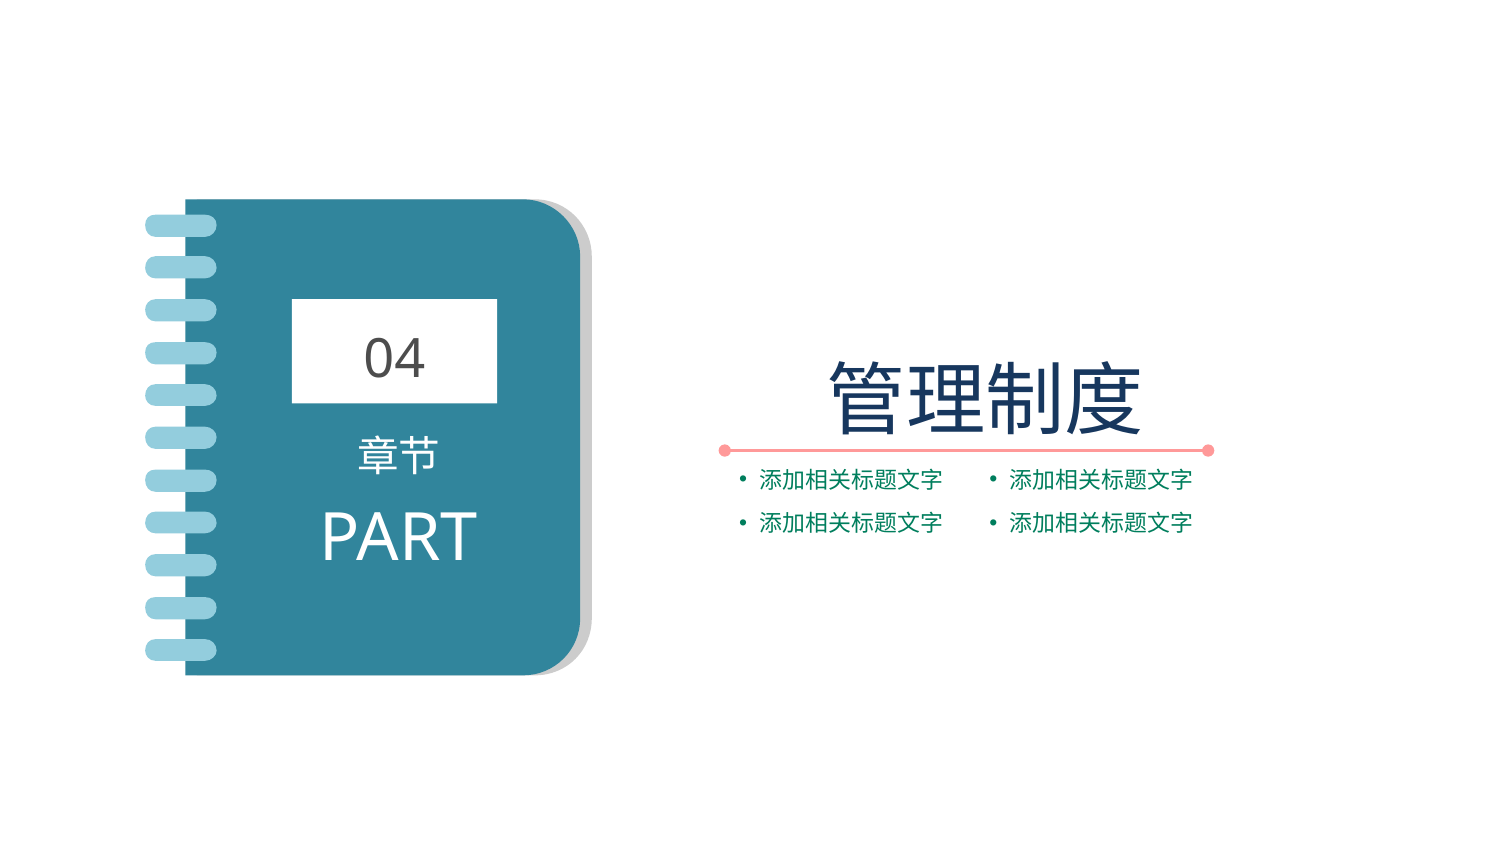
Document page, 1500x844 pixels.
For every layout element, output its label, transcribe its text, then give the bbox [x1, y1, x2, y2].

text_box 添加相关标题文字 [978, 503, 1205, 542]
text_box 添加相关标题文字 [728, 459, 955, 498]
text_box 添加相关标题文字 [978, 459, 1205, 498]
text_box 添加相关标题文字 [728, 503, 955, 542]
text_box 管理制度 [724, 349, 1247, 445]
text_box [144, 199, 592, 676]
